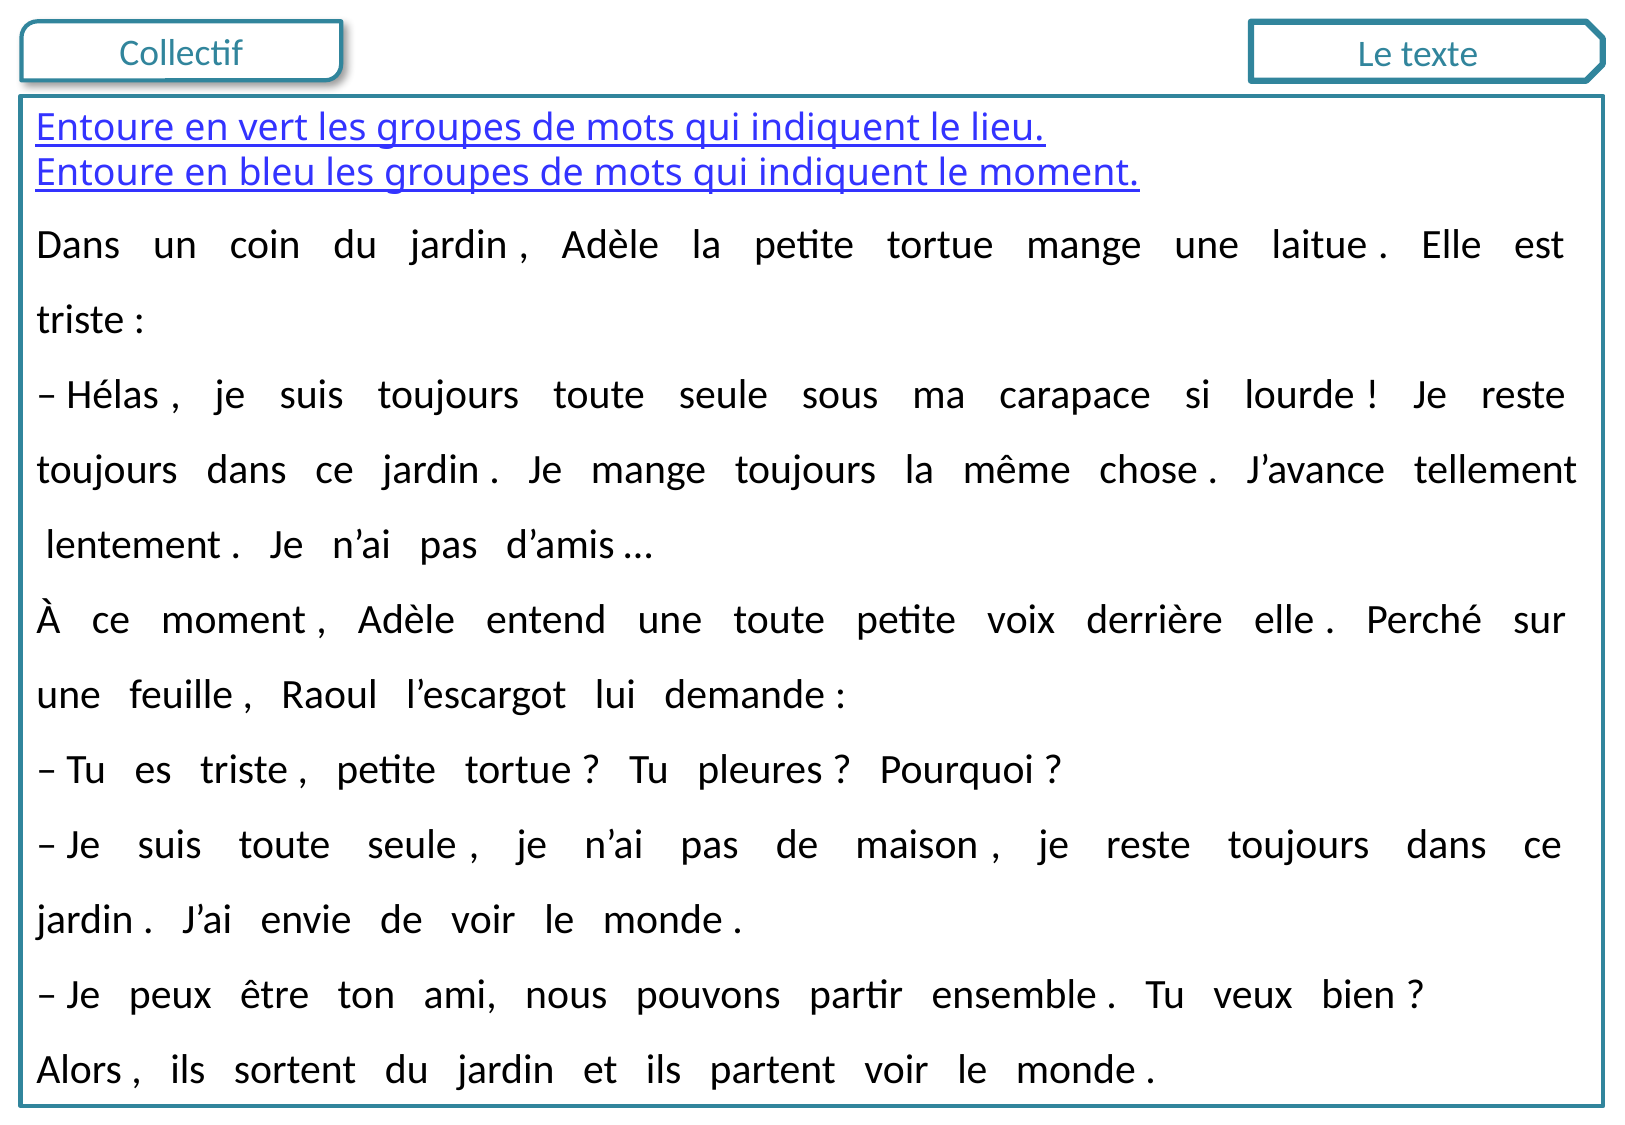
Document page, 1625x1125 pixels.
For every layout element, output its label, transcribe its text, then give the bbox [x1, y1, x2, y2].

list Le texte [1251, 21, 1585, 81]
list Entoure en vert les groupes de mots qui indiquent le lieu. Entoure en bleu les groupes de mots qui indiquent le moment. [18, 94, 1605, 1108]
list Dans un coin du jardin , Adèle la petite tortue mange une laitue . Elle est triste : – Hélas , je suis toujours toute seule sous ma carapace si lourde ! Je reste toujours dans ce jardin . Je mange toujours la même chose . J’avance tellement lentement . Je n’ai pas d’amis … À ce moment , Adèle entend une toute petite voix derrière elle . Perché sur une feuille , Raoul l’escargot lui demande : – Tu es triste , petite tortue ? Tu pleures ? Pourquoi ? – Je suis toute seule , je n’ai pas de maison , je reste toujours dans ce jardin . J’ai envie de voir le monde . – Je peux être ton ami, nous pouvons partir ensemble . Tu veux bien ? Alors , ils sortent du jardin et ils partent voir le monde . [21, 184, 1604, 1106]
